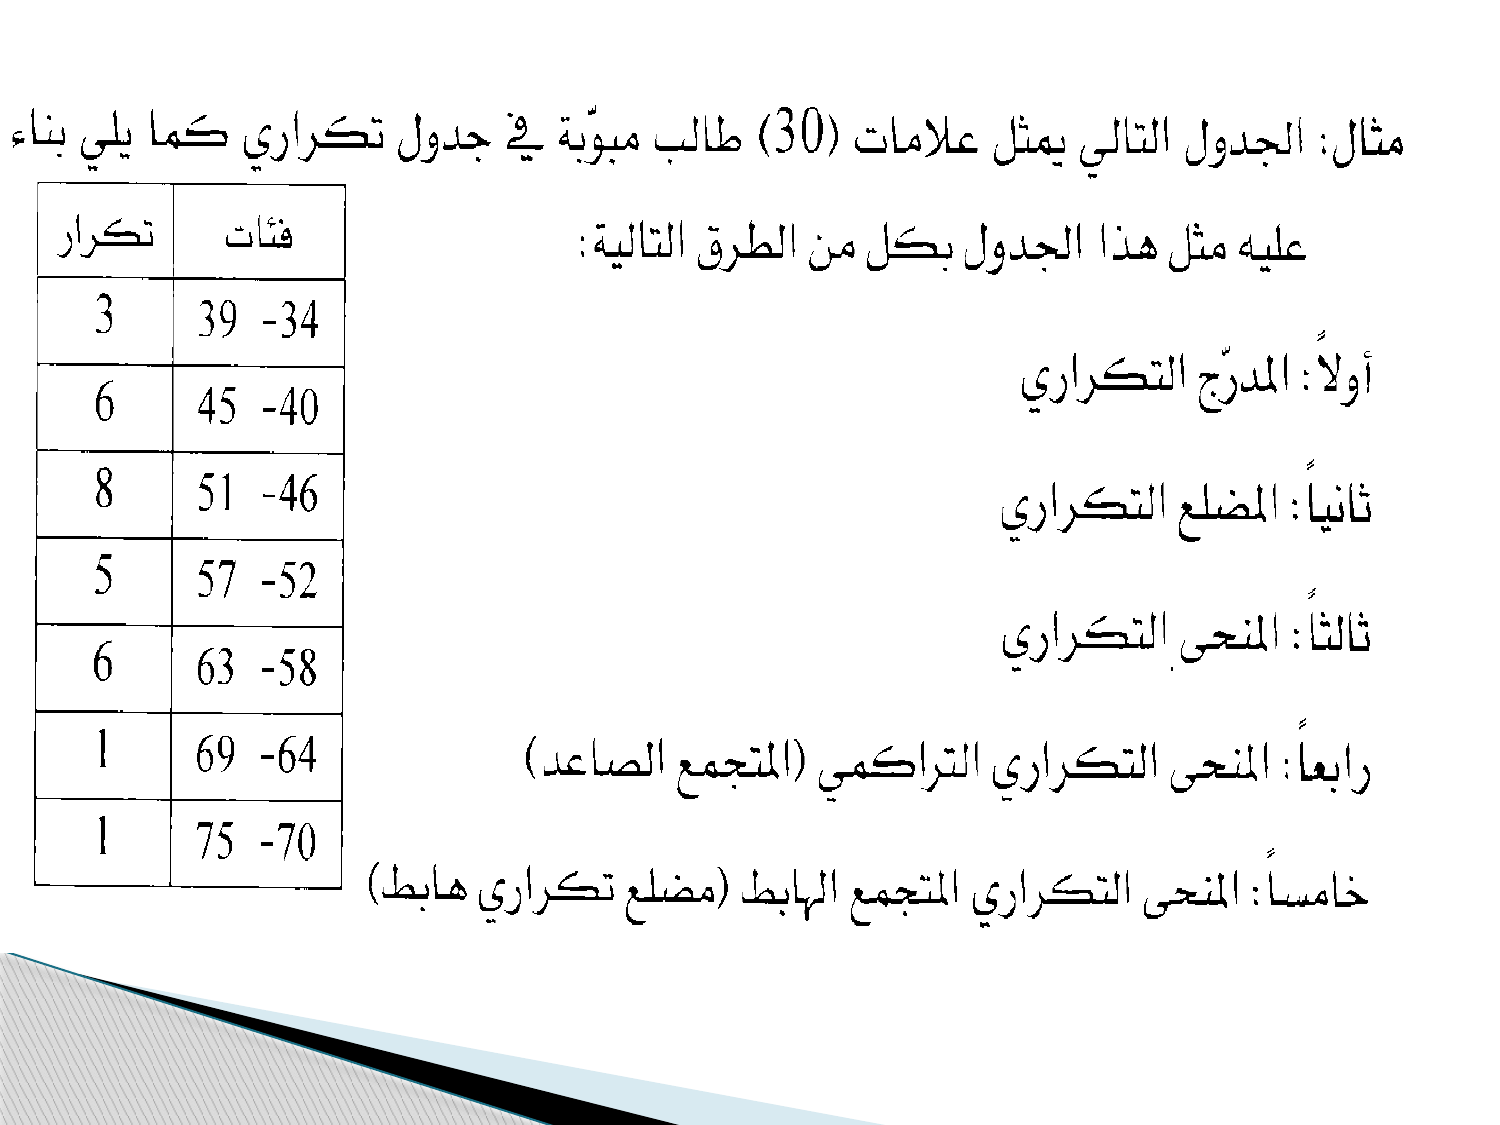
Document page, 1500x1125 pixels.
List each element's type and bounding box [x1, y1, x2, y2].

picture [0, 77, 1437, 953]
